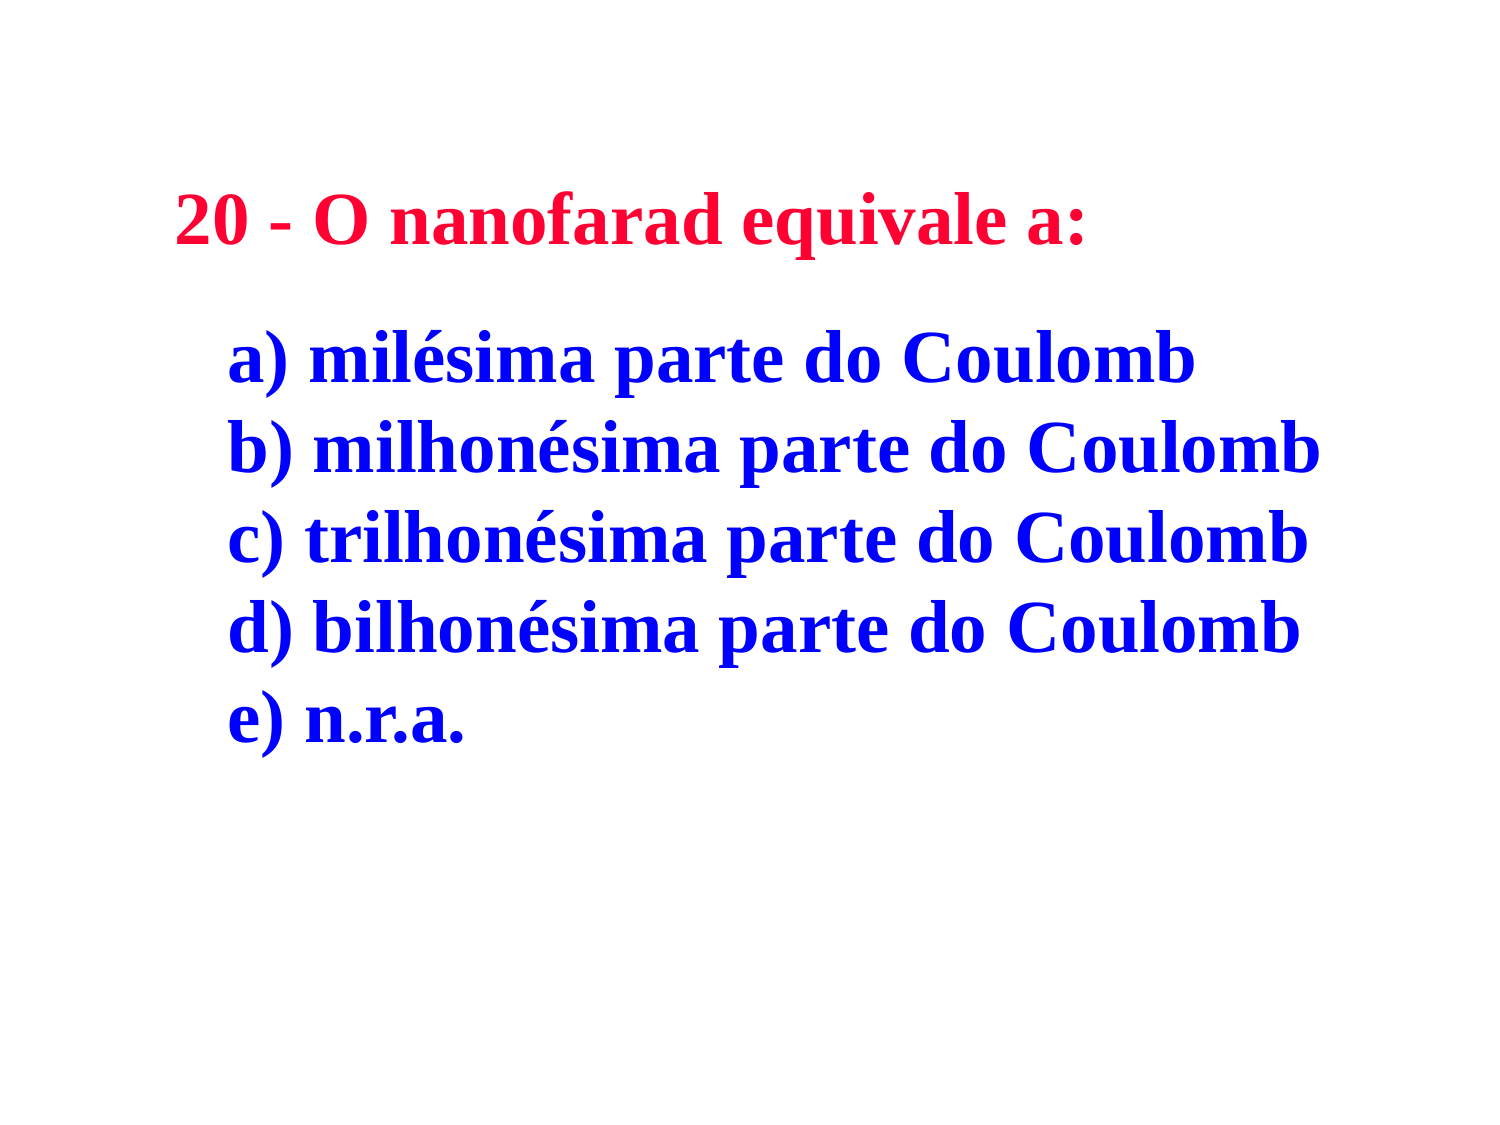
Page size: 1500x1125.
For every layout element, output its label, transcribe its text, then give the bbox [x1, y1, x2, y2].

text_box 20 - O nanofarad equivale a: [159, 162, 1105, 268]
text_box a) milésima parte do Coulomb b) milhonésima parte do Coulomb c) trilhonésima parte do Coulomb d) bilhonésima parte do Coulomb e) n.r.a. [212, 299, 1339, 766]
